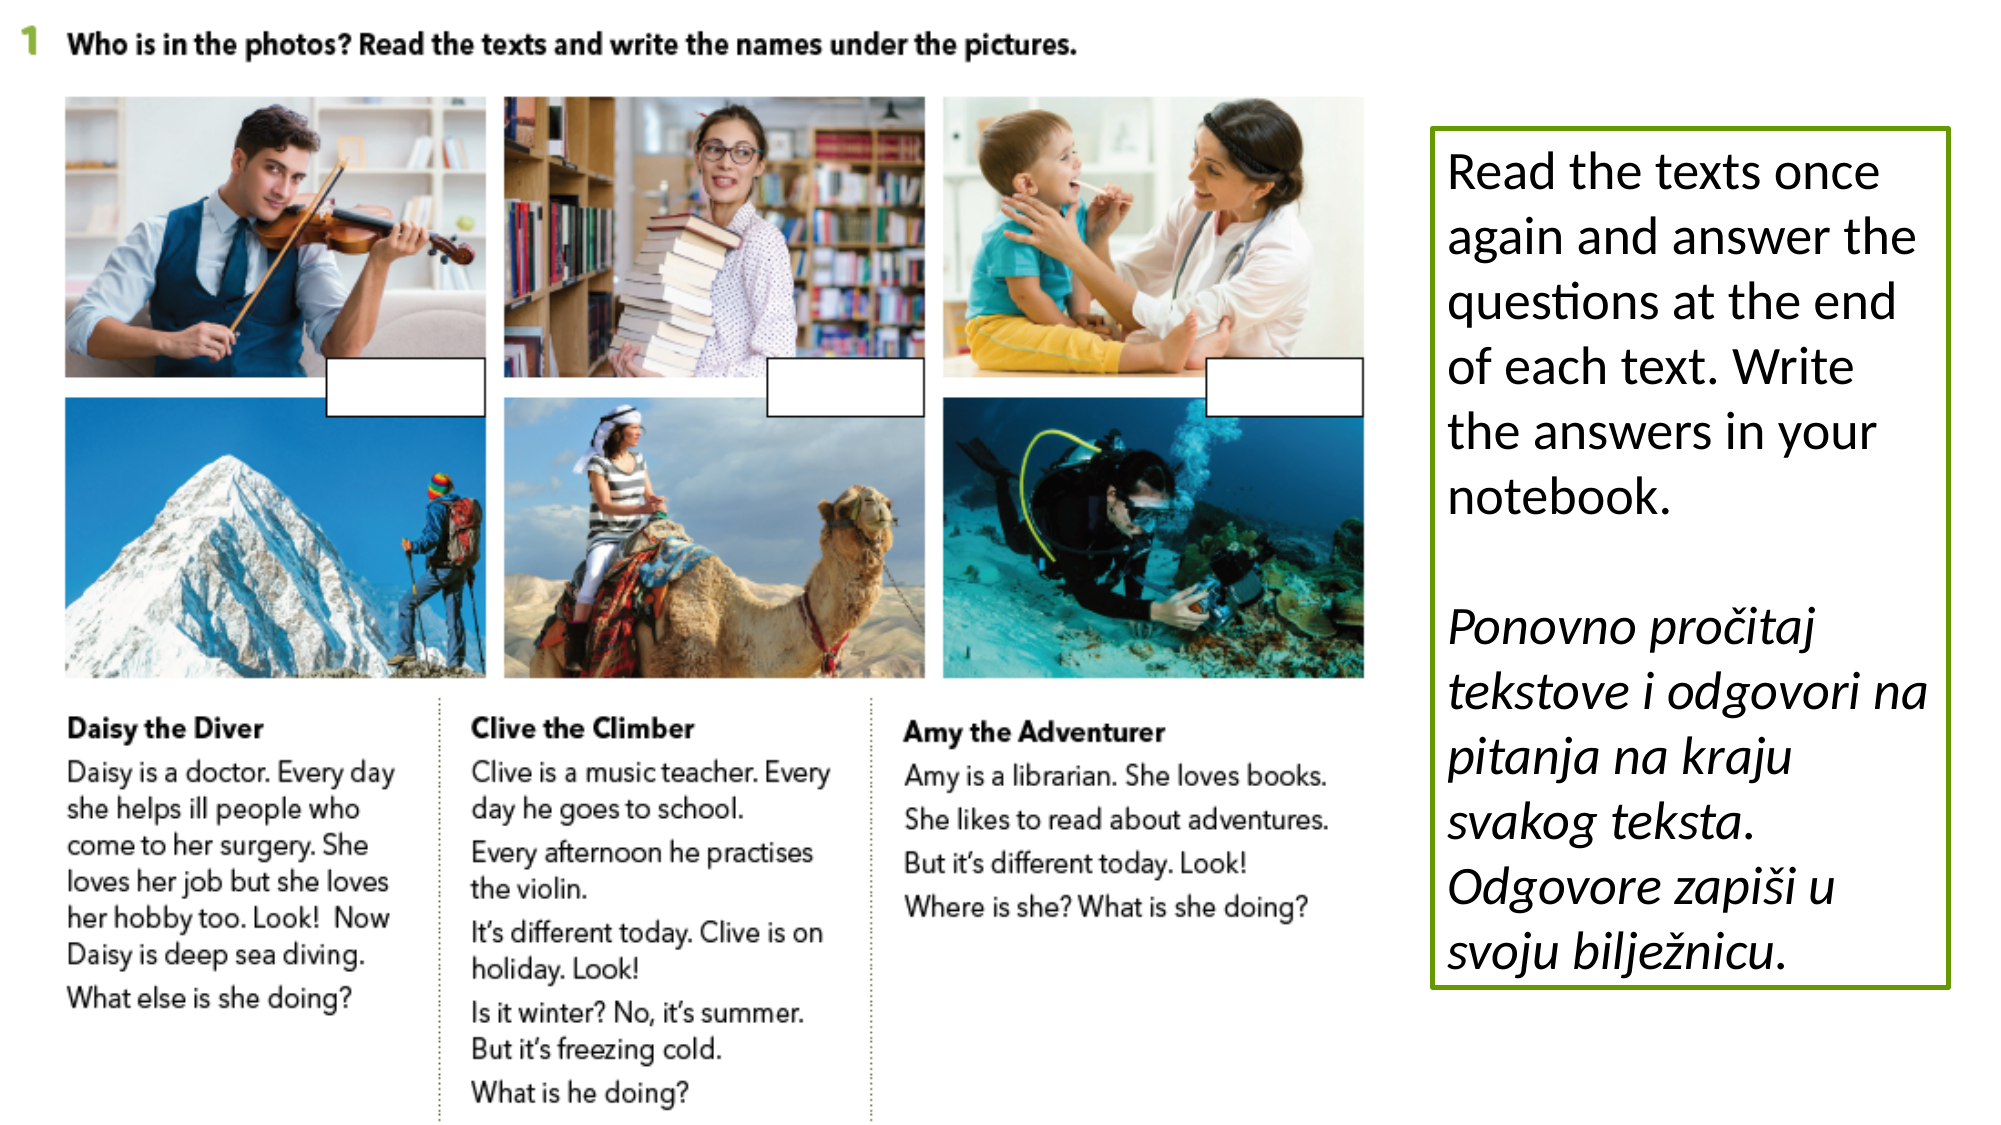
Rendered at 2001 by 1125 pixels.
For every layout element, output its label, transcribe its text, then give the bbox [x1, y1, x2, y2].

picture [0, 17, 1388, 1125]
text_box Read the texts once again and answer the questions at the end of each text. Write the answers in your notebook. Ponovno pročitaj tekstove i odgovori na pitanja na kraju svakog teksta. Odgovore zapiši u svoju bilježnicu. [1432, 128, 1949, 988]
